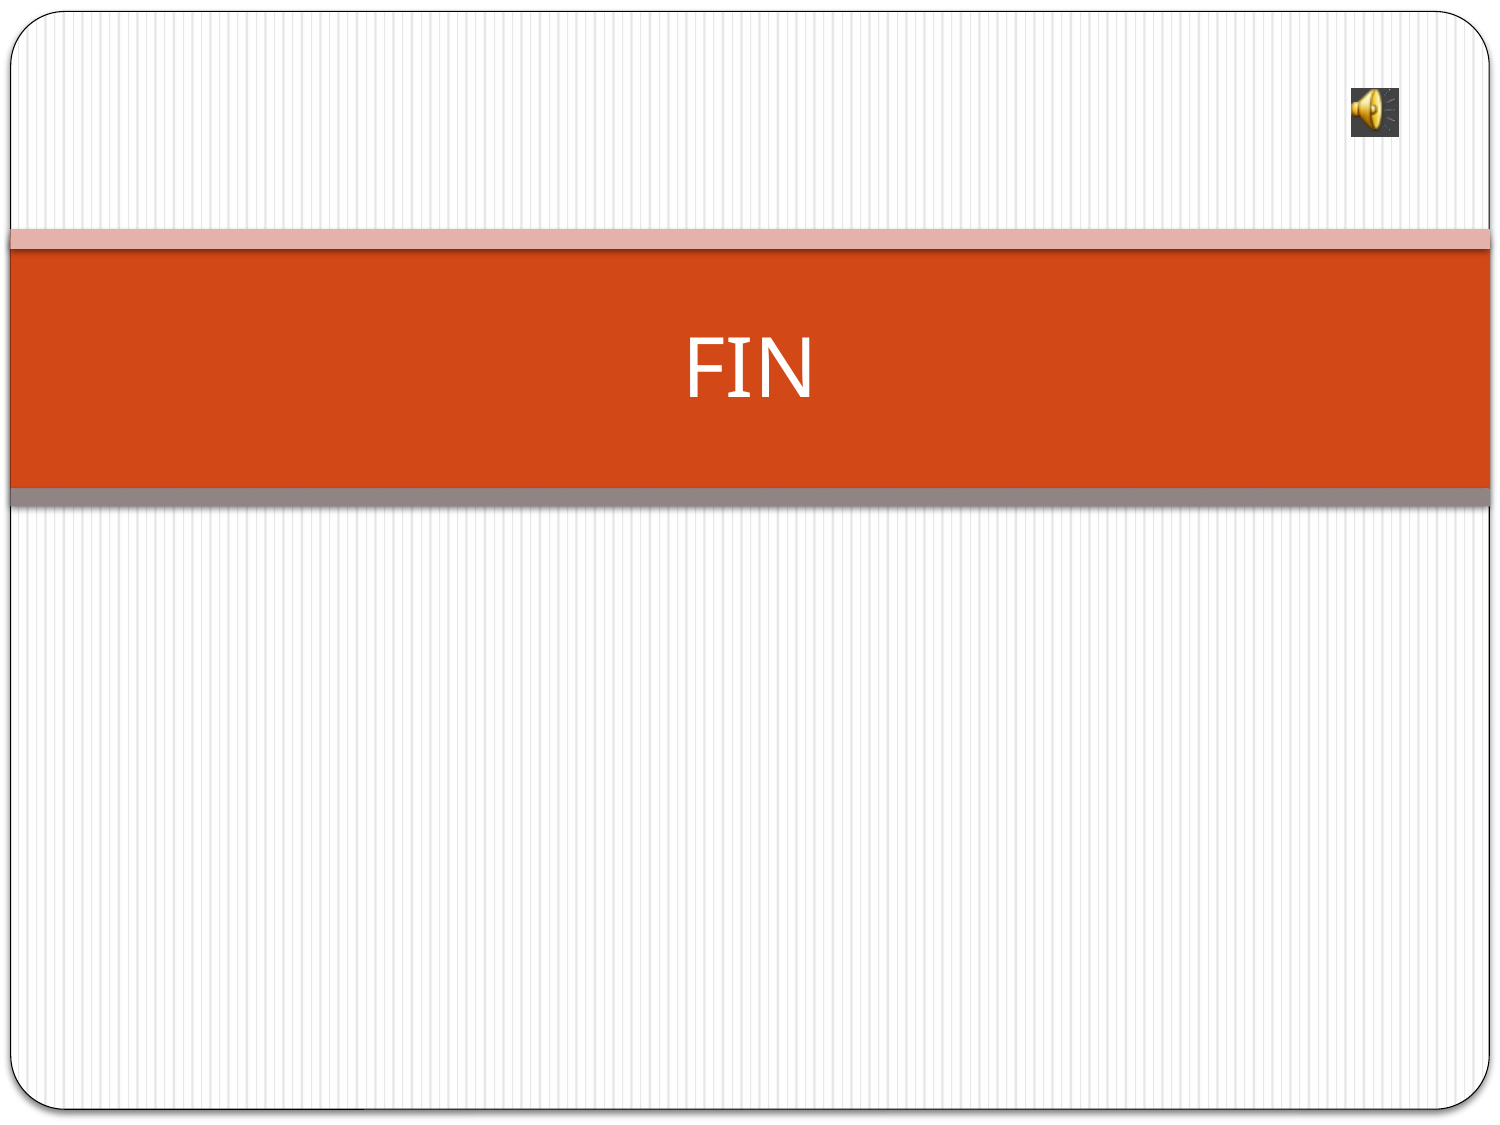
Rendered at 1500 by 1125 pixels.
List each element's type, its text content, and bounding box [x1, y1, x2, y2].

title FIN [75, 247, 1425, 489]
picture [1349, 87, 1401, 138]
